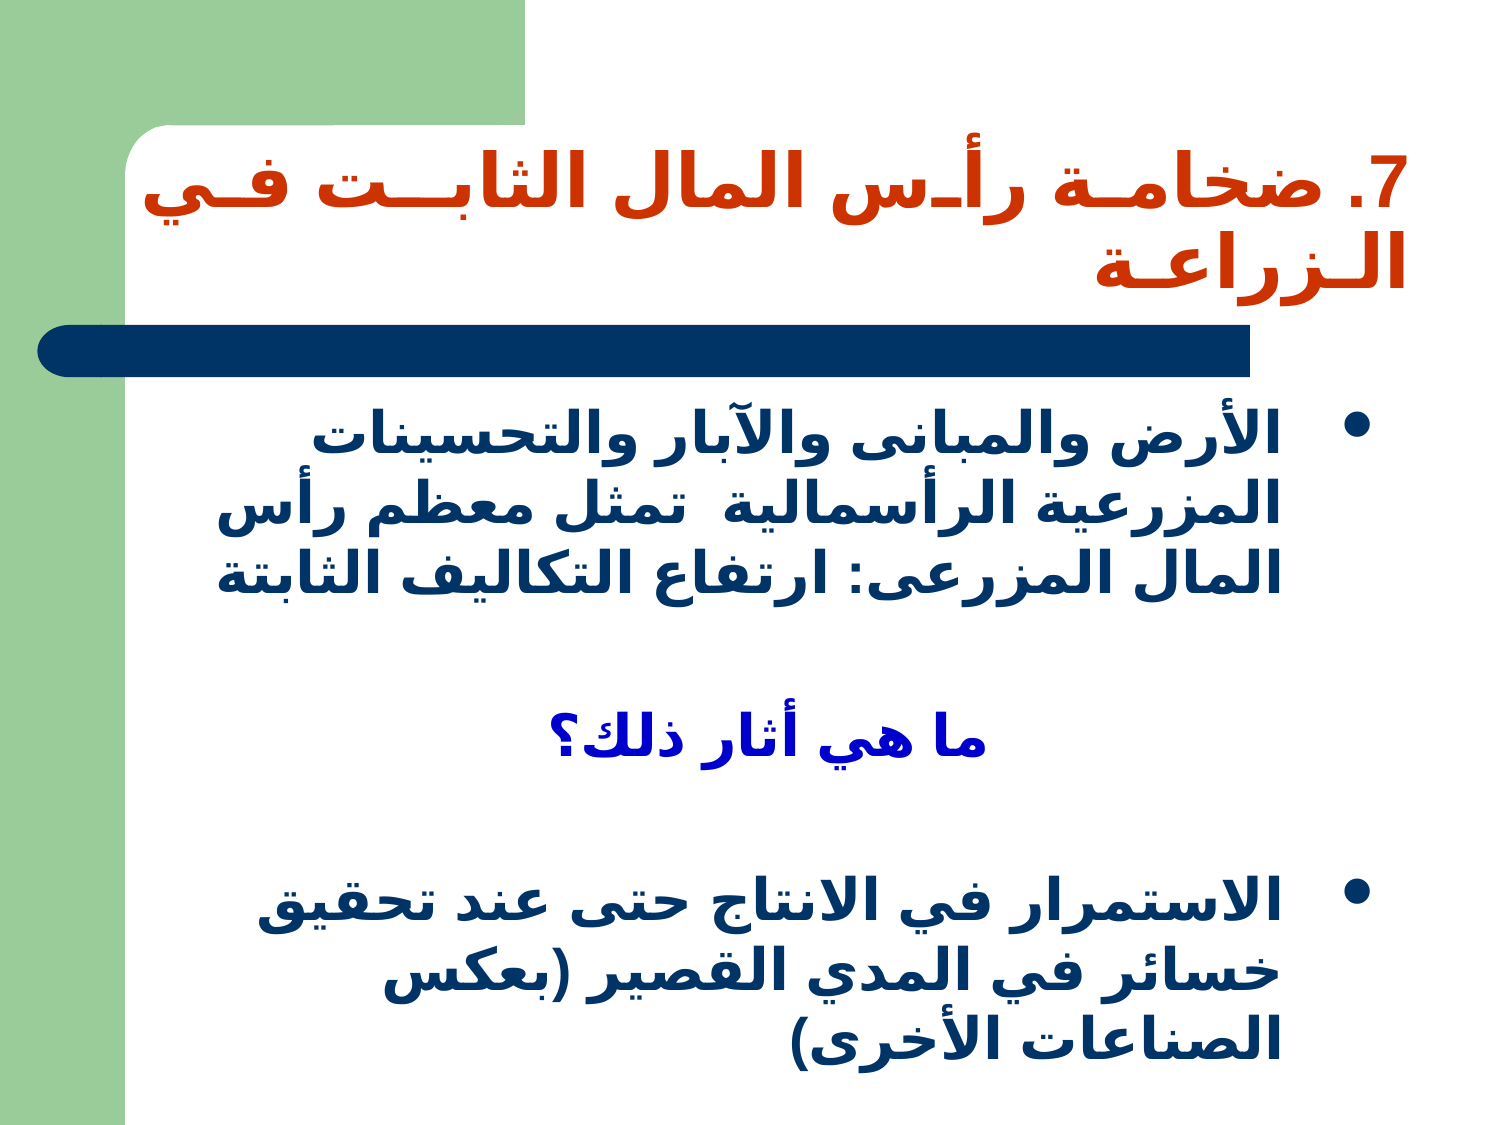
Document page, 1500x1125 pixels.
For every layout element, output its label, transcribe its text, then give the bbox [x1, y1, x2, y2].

title 7. ضخامة رأس المال الثابـت في الـزراعـة [125, 125, 1425, 313]
list الأرض والمبانى والآبار والتحسينات المزرعية الرأسمالية تمثل معظم رأس المال المزرعى: ارتفاع التكاليف الثابتة ما هي أثار ذلك؟ الاستمرار في الانتاج حتى عند تحقيق خسائر في المدي القصير (بعكس الصناعات الأخرى) [137, 387, 1400, 999]
